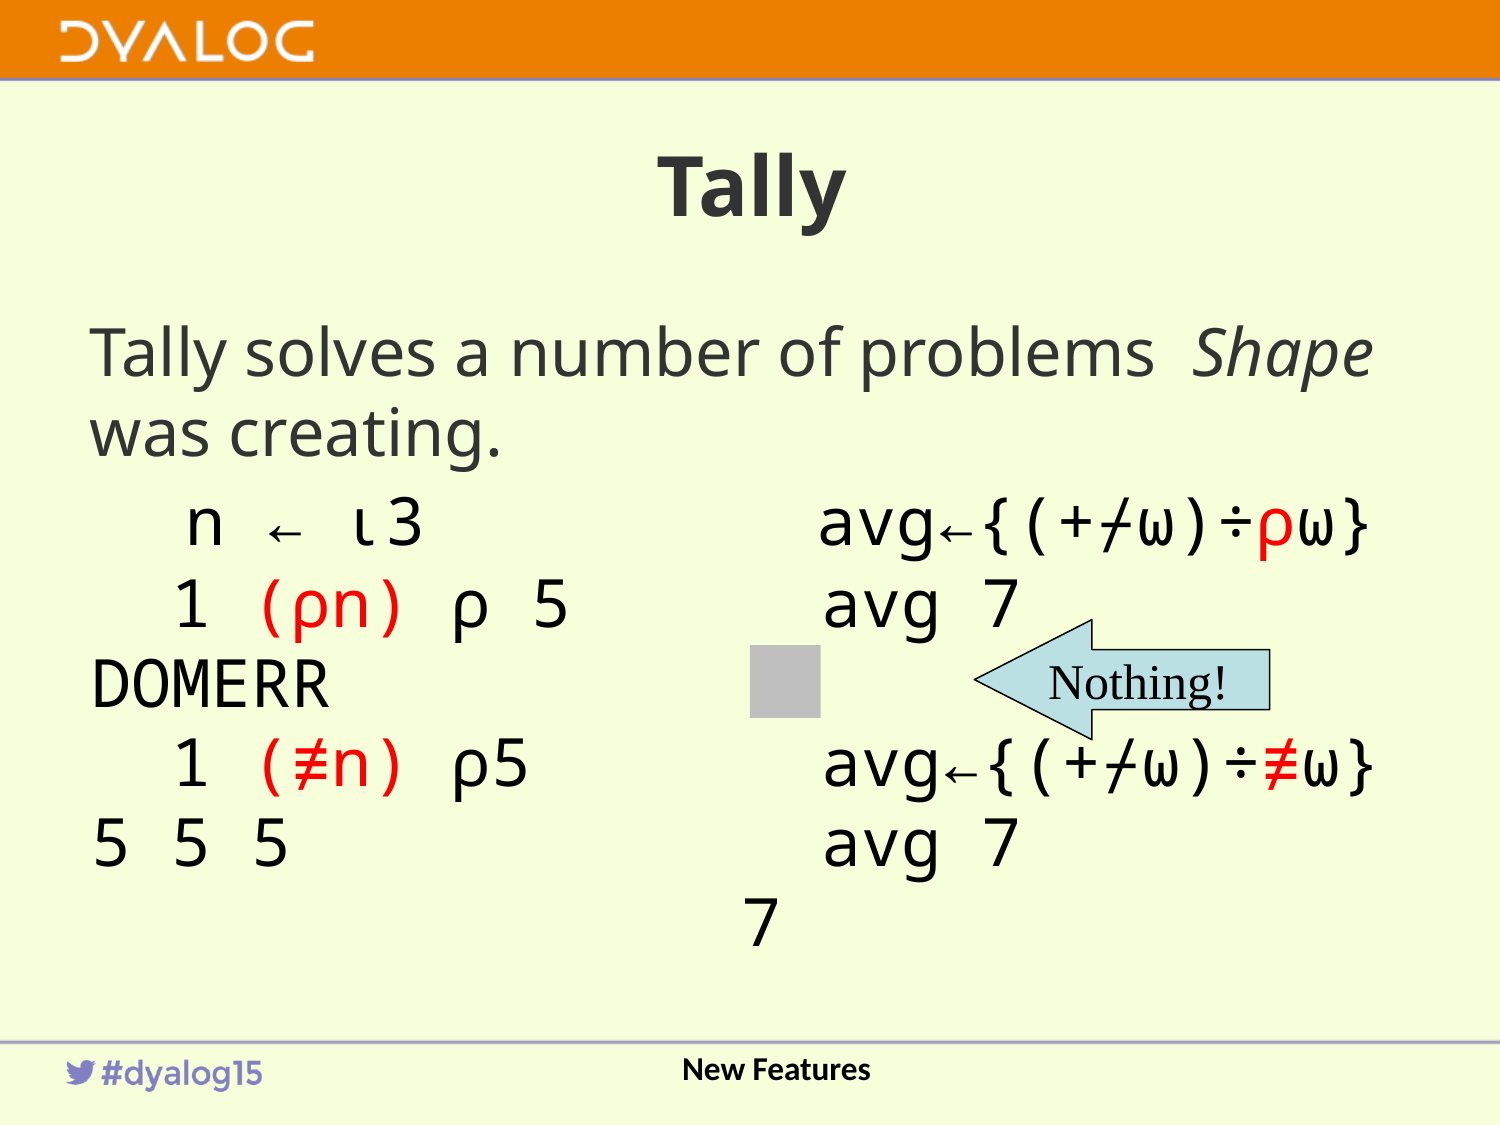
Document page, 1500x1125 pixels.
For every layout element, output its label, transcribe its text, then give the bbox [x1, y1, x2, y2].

text_box n ← ⍳3 1 (⍴n) ⍴ 5 DOMERR 1 (≢n) ⍴5 5 5 5 [76, 462, 632, 888]
text_box [748, 643, 823, 720]
footer New Features [667, 1039, 892, 1100]
list Tally solves a number of problems Shape was creating. [75, 302, 1425, 1005]
text_box avg←{(+⌿⍵)÷⍴⍵} avg 7 avg←{(+⌿⍵)÷≢⍵} avg 7 7 [726, 462, 1459, 968]
title Tally [76, 125, 1427, 256]
text_box Nothing! [974, 619, 1270, 740]
picture [0, 0, 1500, 1125]
